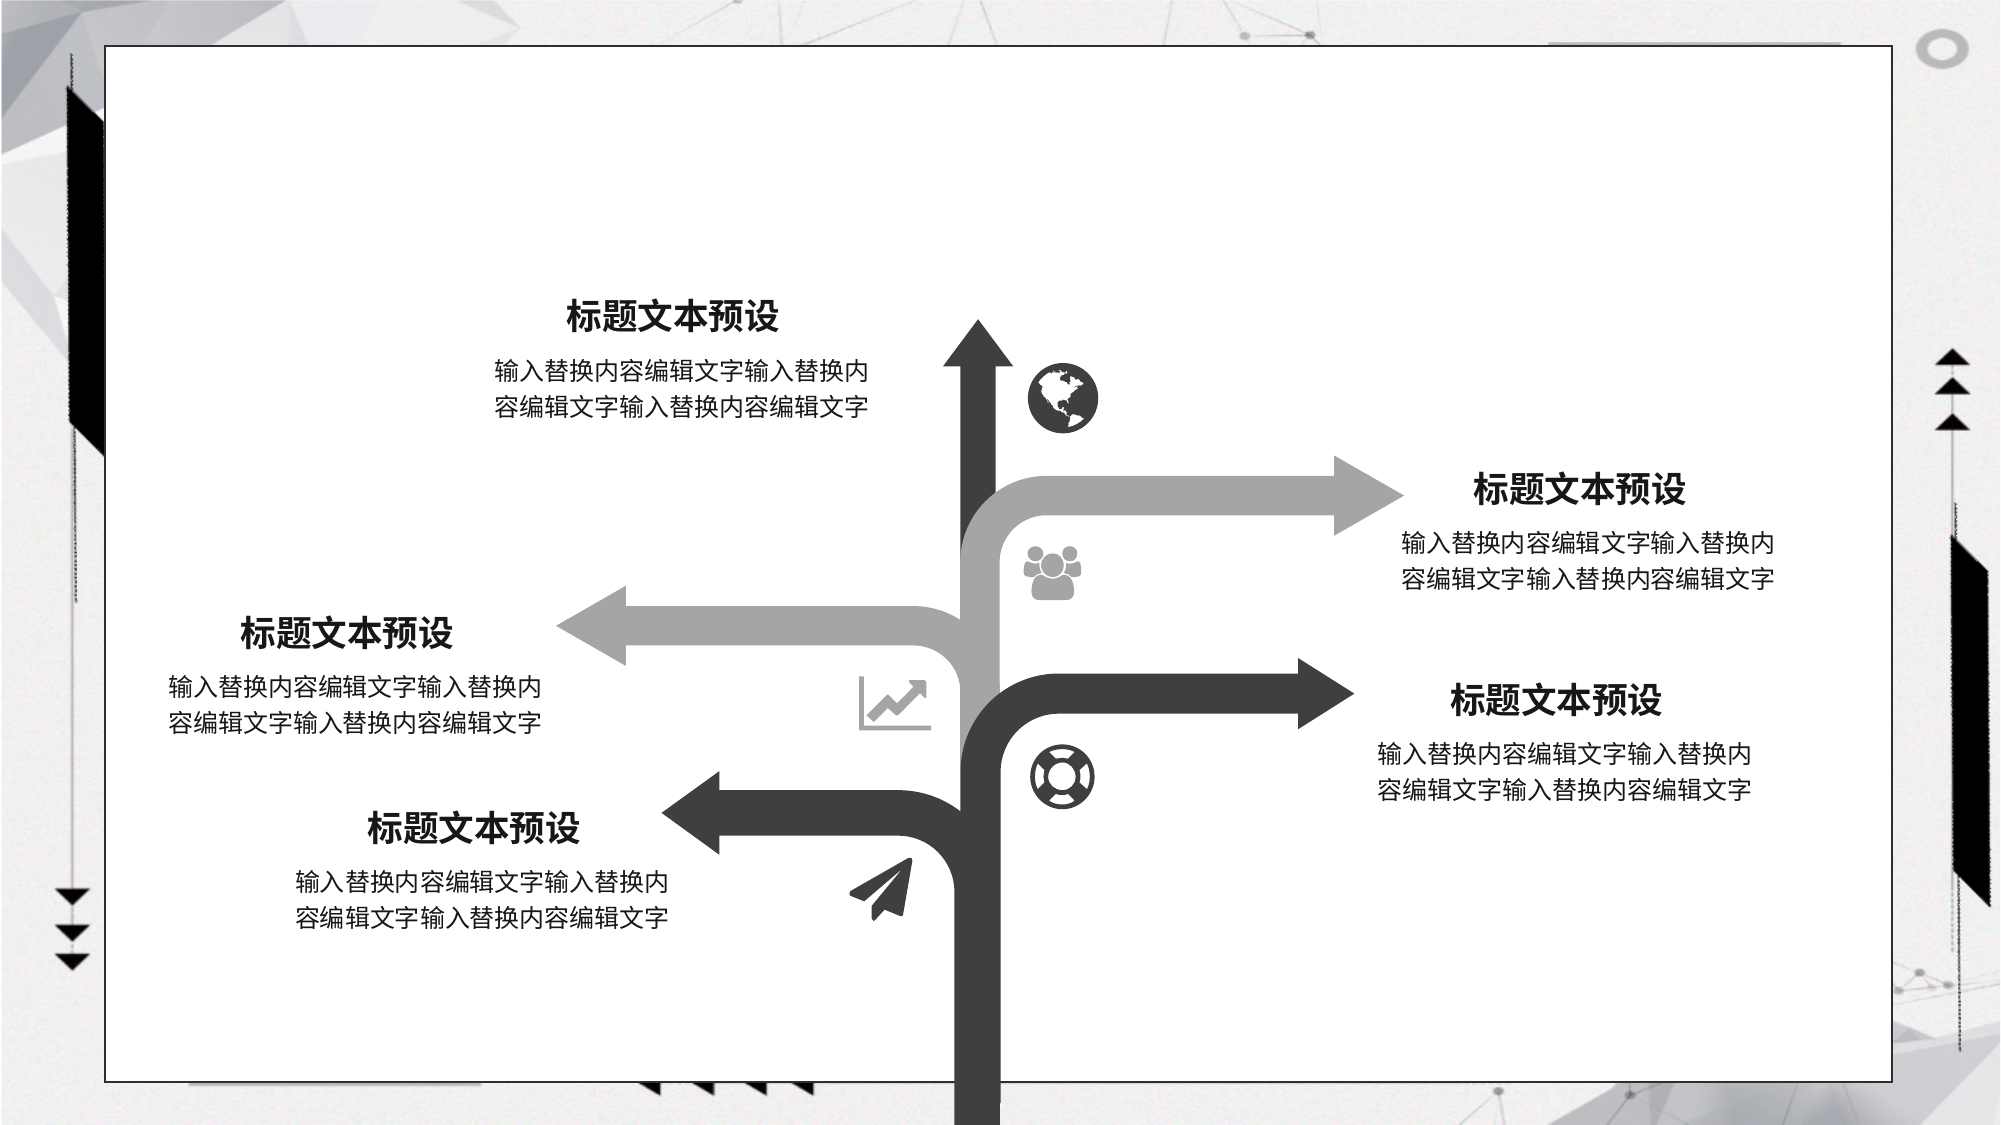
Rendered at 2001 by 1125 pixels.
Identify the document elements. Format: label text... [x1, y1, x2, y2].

picture [0, 0, 2001, 1125]
text_box [859, 676, 932, 731]
text_box [849, 857, 913, 921]
text_box 输入替换内容编辑文字输入替换内容编辑文字输入替换内容编辑文字 [1386, 514, 1803, 606]
text_box 输入替换内容编辑文字输入替换内容编辑文字输入替换内容编辑文字 [153, 658, 570, 750]
text_box [680, 769, 1001, 1125]
text_box [959, 453, 1407, 680]
text_box 标题文本预设 [225, 603, 586, 661]
text_box [940, 317, 1016, 550]
text_box 标题文本预设 [552, 287, 913, 345]
text_box [1027, 363, 1099, 434]
text_box 标题文本预设 [352, 798, 714, 856]
text_box [586, 583, 1001, 761]
text_box 标题文本预设 [1458, 459, 1820, 518]
text_box 输入替换内容编辑文字输入替换内容编辑文字输入替换内容编辑文字 [479, 341, 896, 434]
text_box [1023, 546, 1082, 601]
text_box [959, 656, 1357, 1105]
text_box 输入替换内容编辑文字输入替换内容编辑文字输入替换内容编辑文字 [1363, 725, 1780, 817]
text_box 标题文本预设 [1435, 670, 1796, 729]
text_box 输入替换内容编辑文字输入替换内容编辑文字输入替换内容编辑文字 [280, 853, 697, 945]
text_box [1030, 744, 1095, 810]
